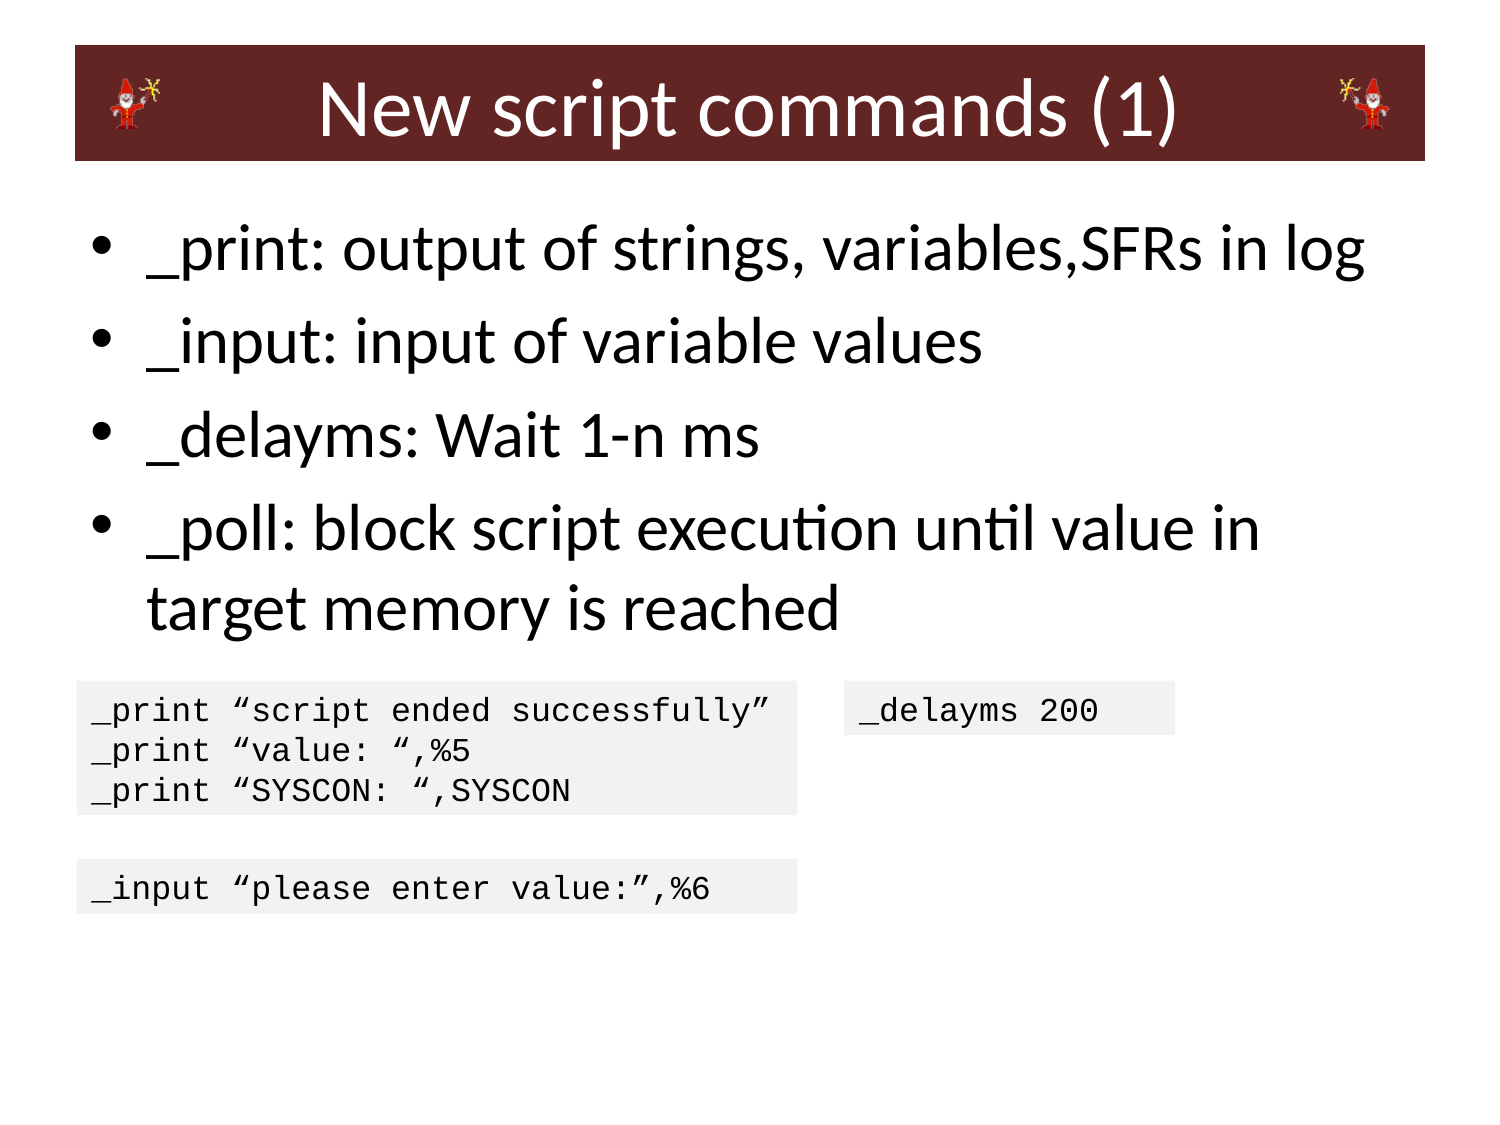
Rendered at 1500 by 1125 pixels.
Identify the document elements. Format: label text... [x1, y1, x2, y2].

picture [1340, 77, 1391, 129]
title New script commands (1) [75, 45, 1425, 161]
text_box _print “script ended successfully” _print “value: “,%5 _print “SYSCON: “,SYSCON [76, 680, 798, 816]
list _print: output of strings, variables,SFRs in log _input: input of variable values _delayms: Wait 1-n ms _poll: block script execution until value in target memory is reached [75, 196, 1425, 1005]
picture [109, 77, 160, 129]
text_box _input “please enter value:”,%6 [76, 859, 798, 914]
text_box _delayms 200 [844, 680, 1176, 736]
